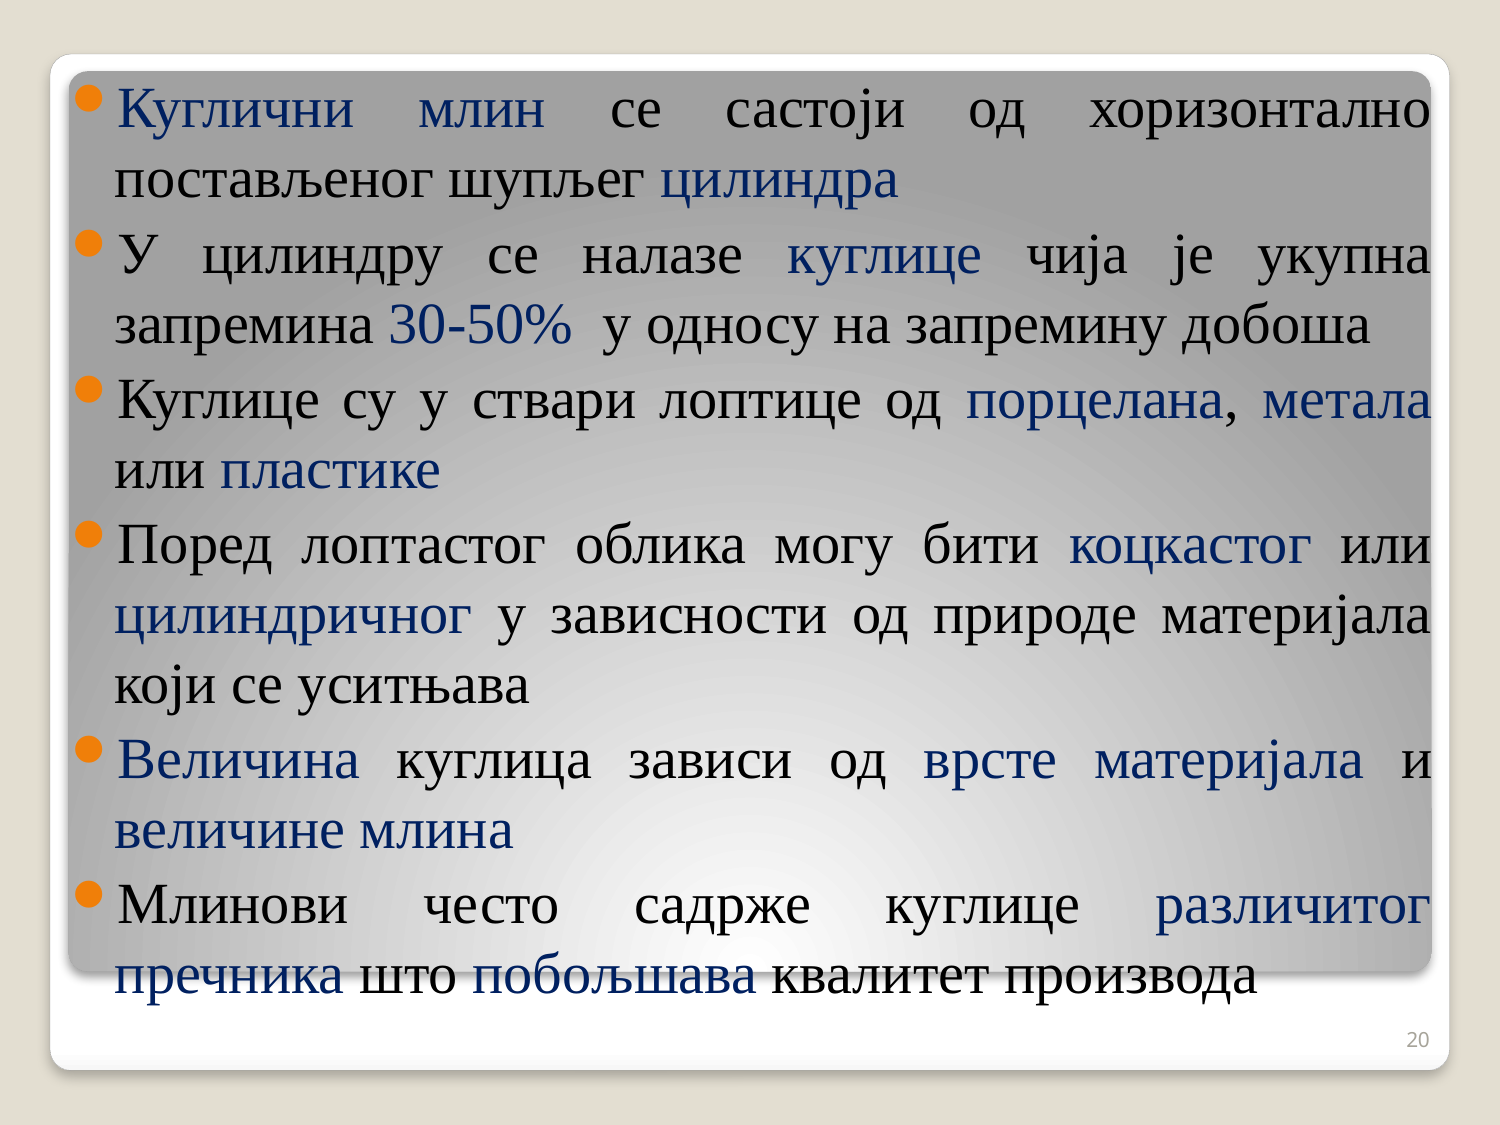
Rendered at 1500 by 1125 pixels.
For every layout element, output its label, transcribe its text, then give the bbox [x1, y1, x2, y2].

slide_number 20 [1369, 1002, 1445, 1063]
list Куглични млин се састоји од хоризонтално постављеног шупљег цилиндра У цилиндру се налазе куглице чија је укупна запремина 30-50% у односу на запремину добоша Куглице су у ствари лоптице од порцелана, метала или пластике Поред лоптастог облика могу бити коцкастог или цилиндричног у зависности од природе материјала који се уситњава Величина куглица зависи од врсте материјала и величине млина Млинови често садрже куглице различитог пречника што побољшава квалитет производа [41, 54, 1447, 1071]
